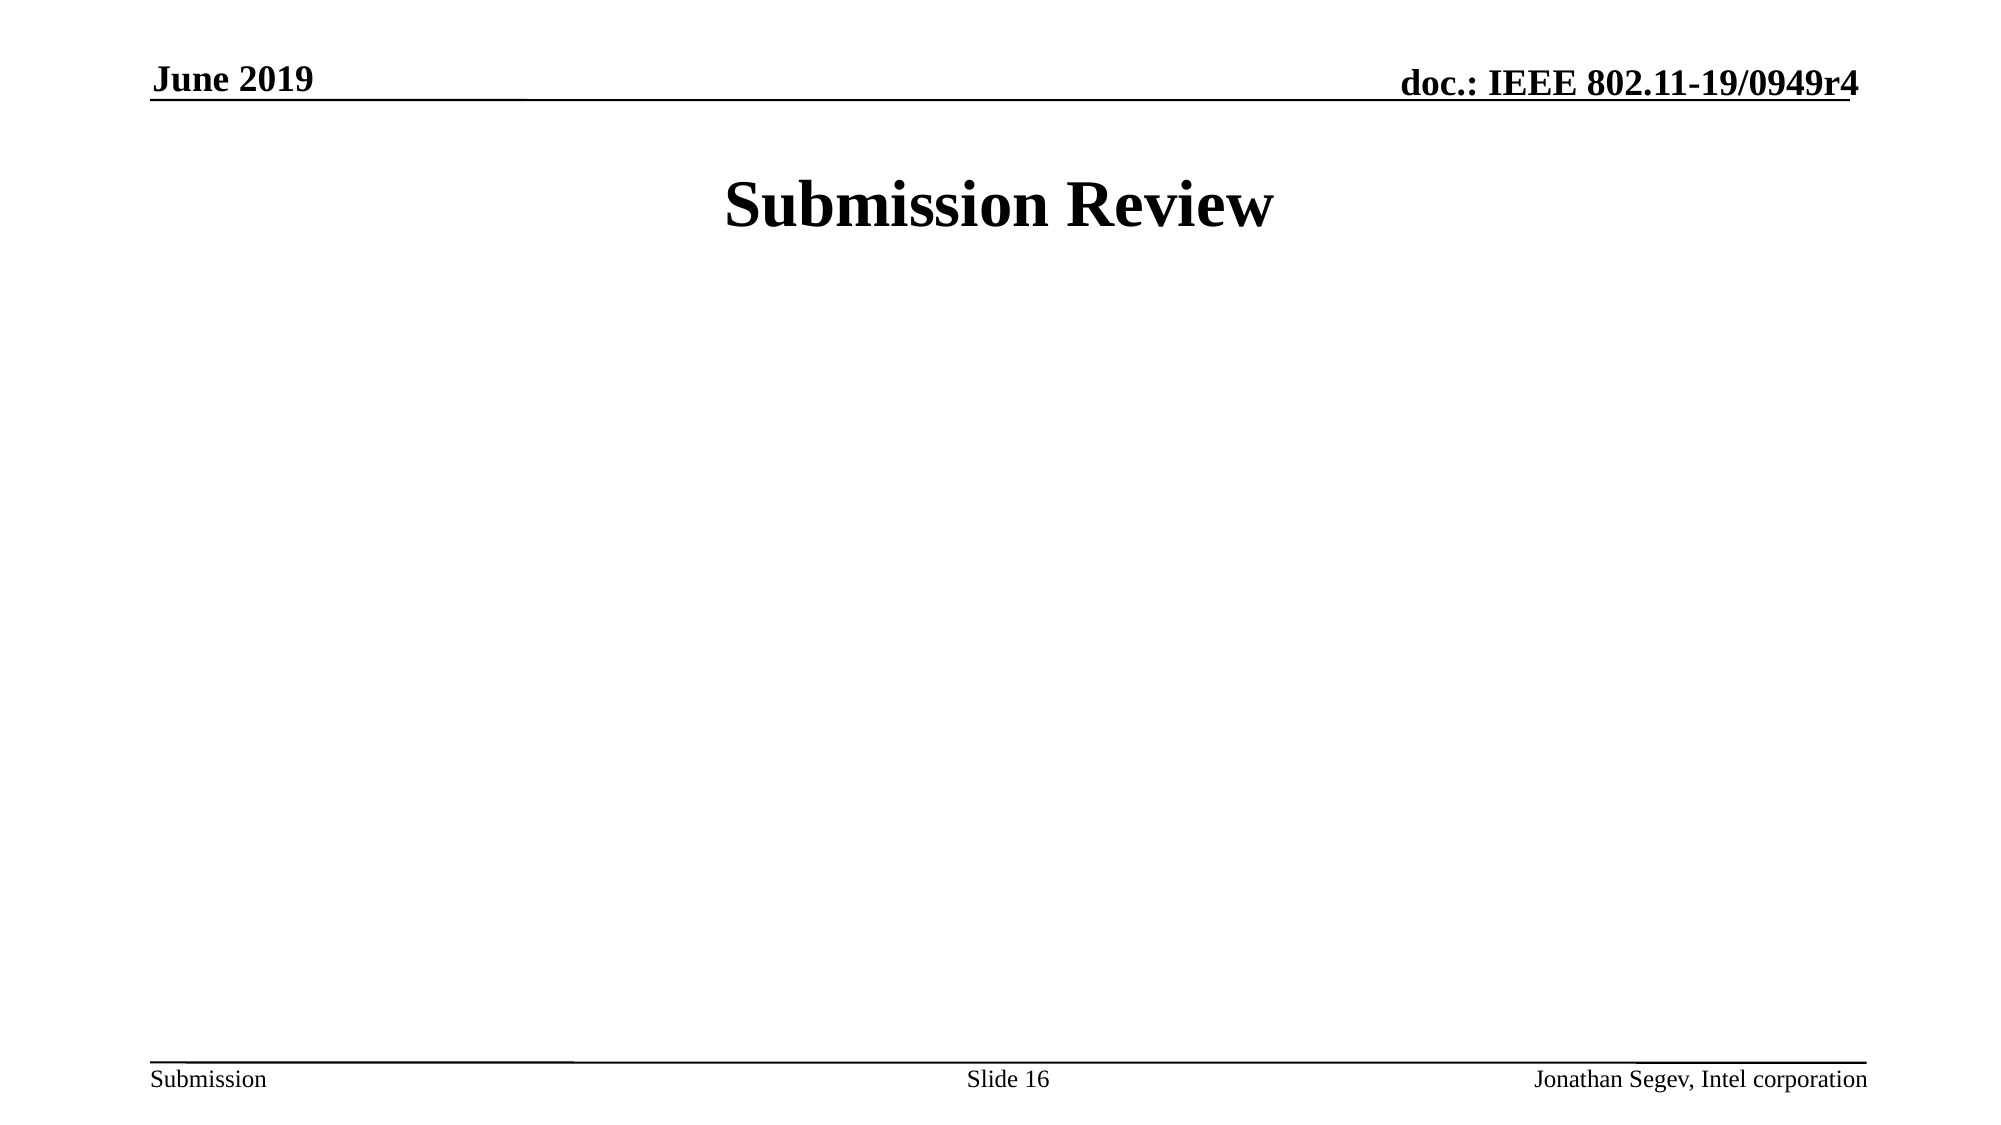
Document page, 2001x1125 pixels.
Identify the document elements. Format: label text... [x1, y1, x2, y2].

title Submission Review [149, 112, 1850, 288]
footer Jonathan Segev, Intel corporation [1171, 1061, 1869, 1093]
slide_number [152, 54, 563, 100]
slide_number Slide 16 [950, 1061, 1067, 1123]
